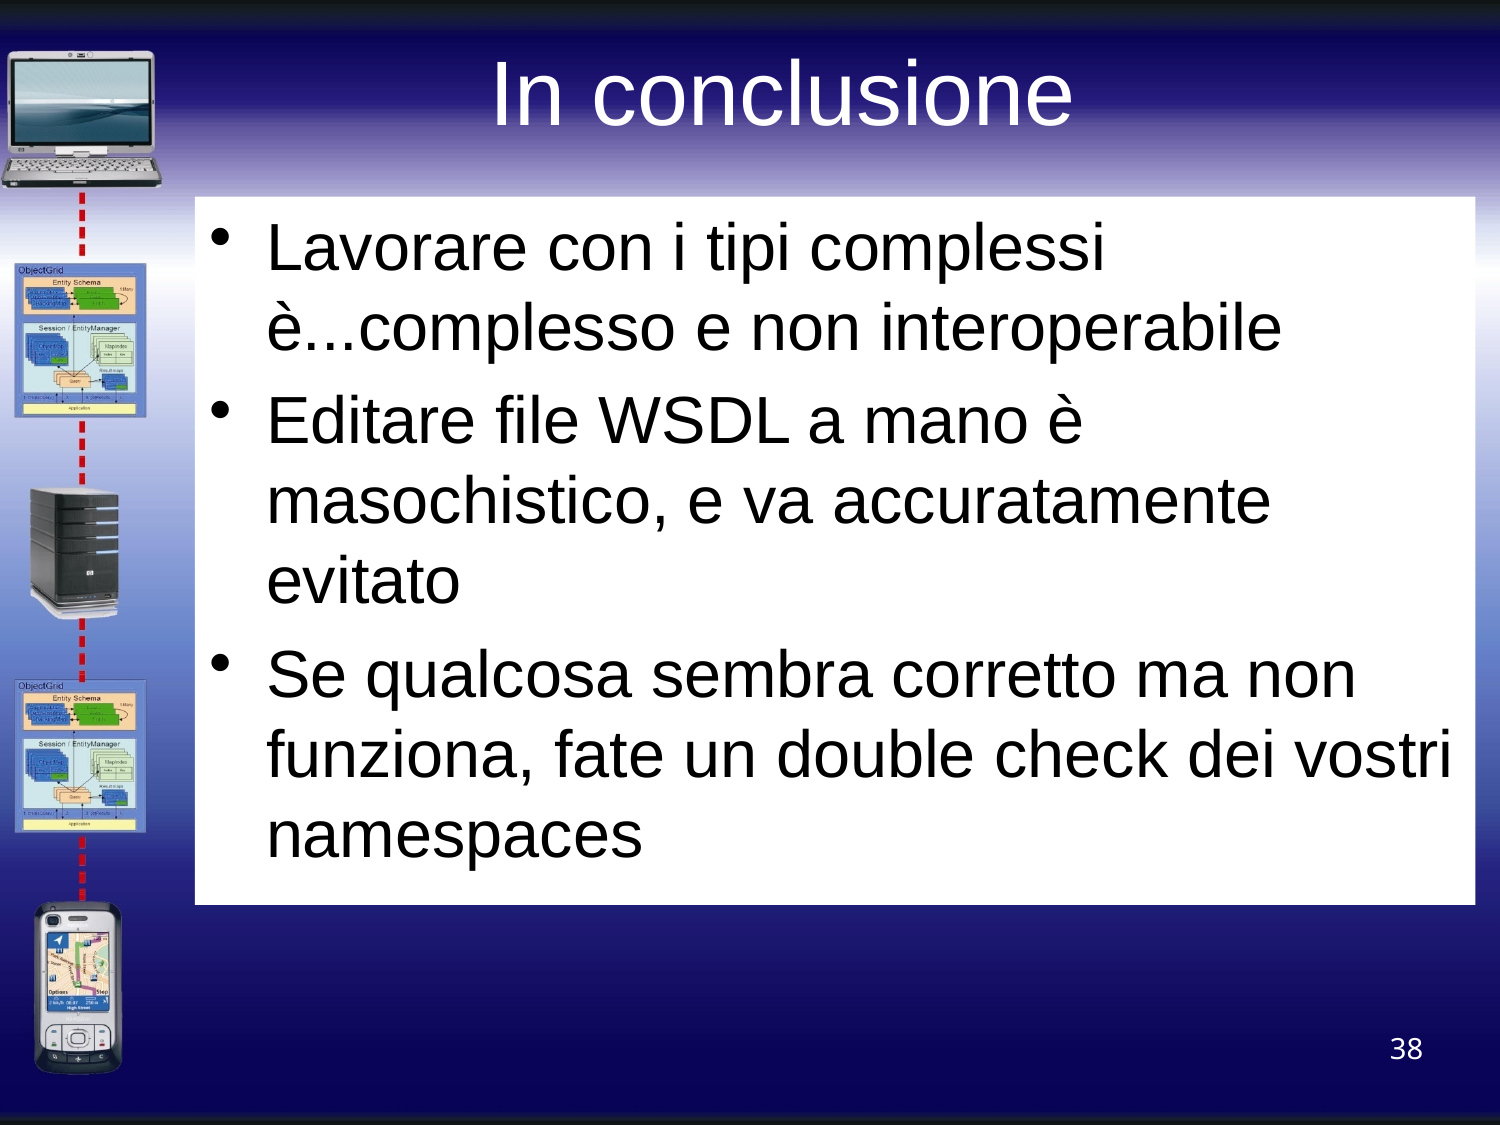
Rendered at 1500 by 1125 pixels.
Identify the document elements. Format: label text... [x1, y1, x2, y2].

title In conclusione [142, 0, 1424, 184]
picture [0, 0, 1500, 1125]
list Lavorare con i tipi complessi è...complesso e non interoperabile Editare file WSDL a mano è masochistico, e va accuratamente evitato Se qualcosa sembra corretto ma non funziona, fate un double check dei vostri namespaces [194, 196, 1476, 906]
